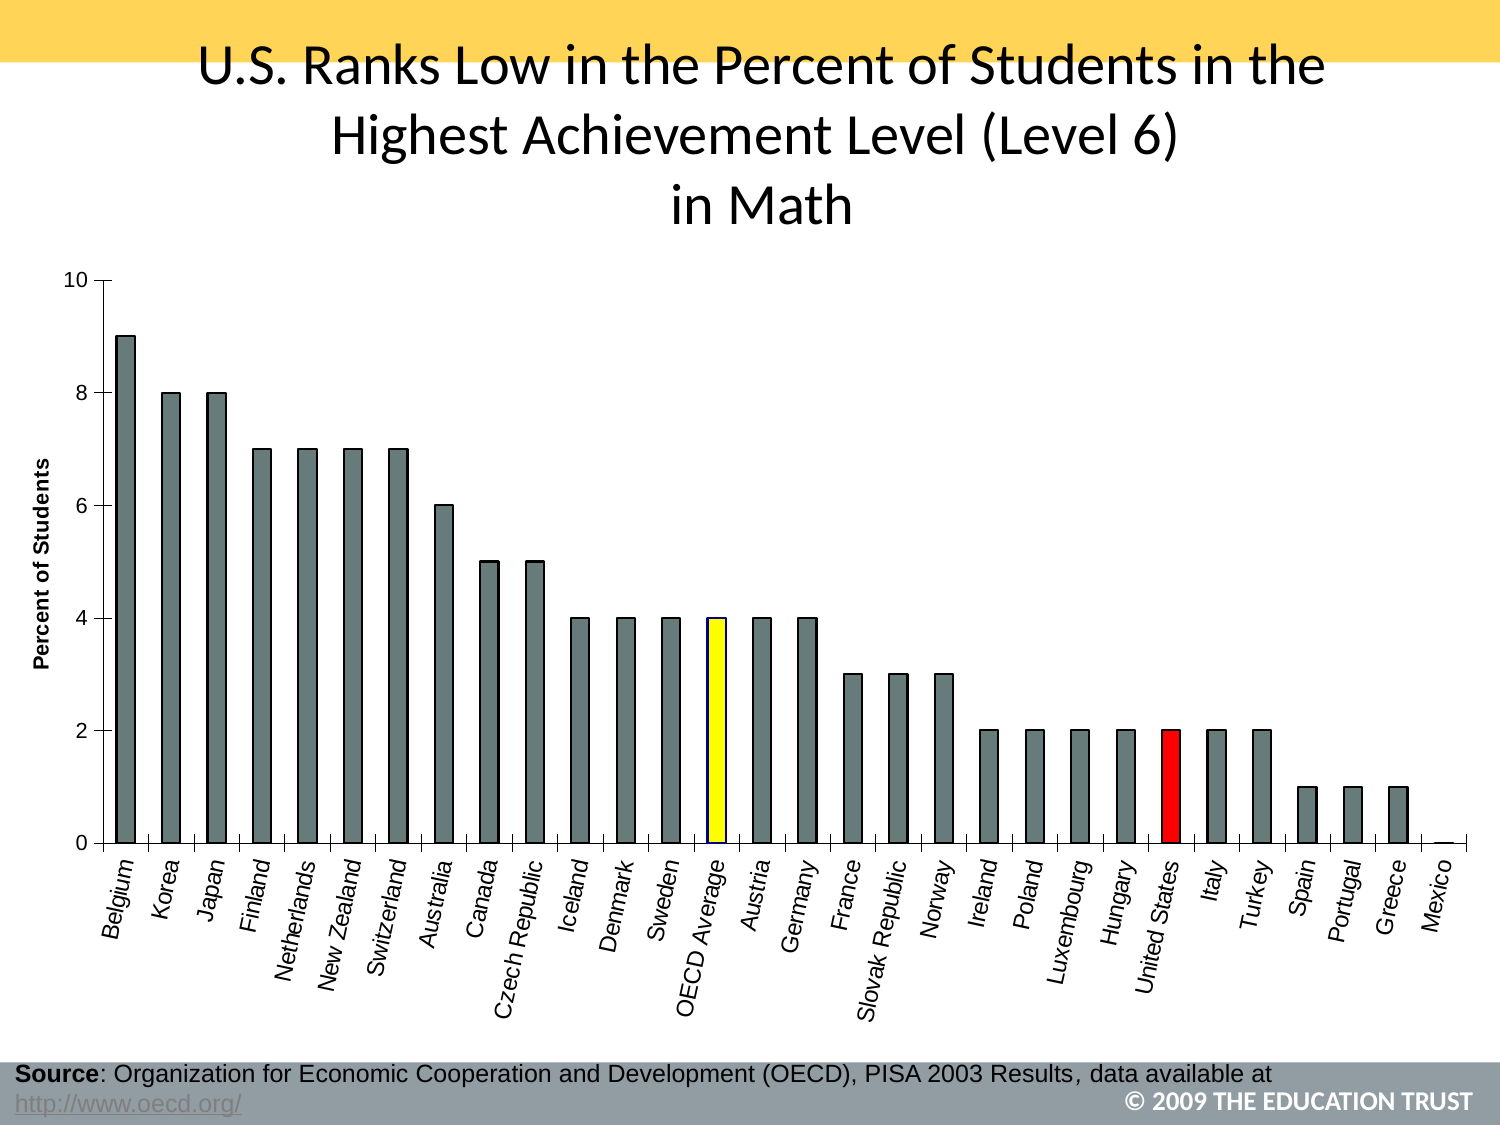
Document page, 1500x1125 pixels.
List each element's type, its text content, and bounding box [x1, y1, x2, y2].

text_box Source: Organization for Economic Cooperation and Development (OECD), PISA 2003 Results, data available at http://www.oecd.org/ [0, 1064, 1388, 1125]
chart [0, 231, 1476, 1057]
title U.S. Ranks Low in the Percent of Students in the Highest Achievement Level (Level 6) in Math [99, 12, 1426, 229]
